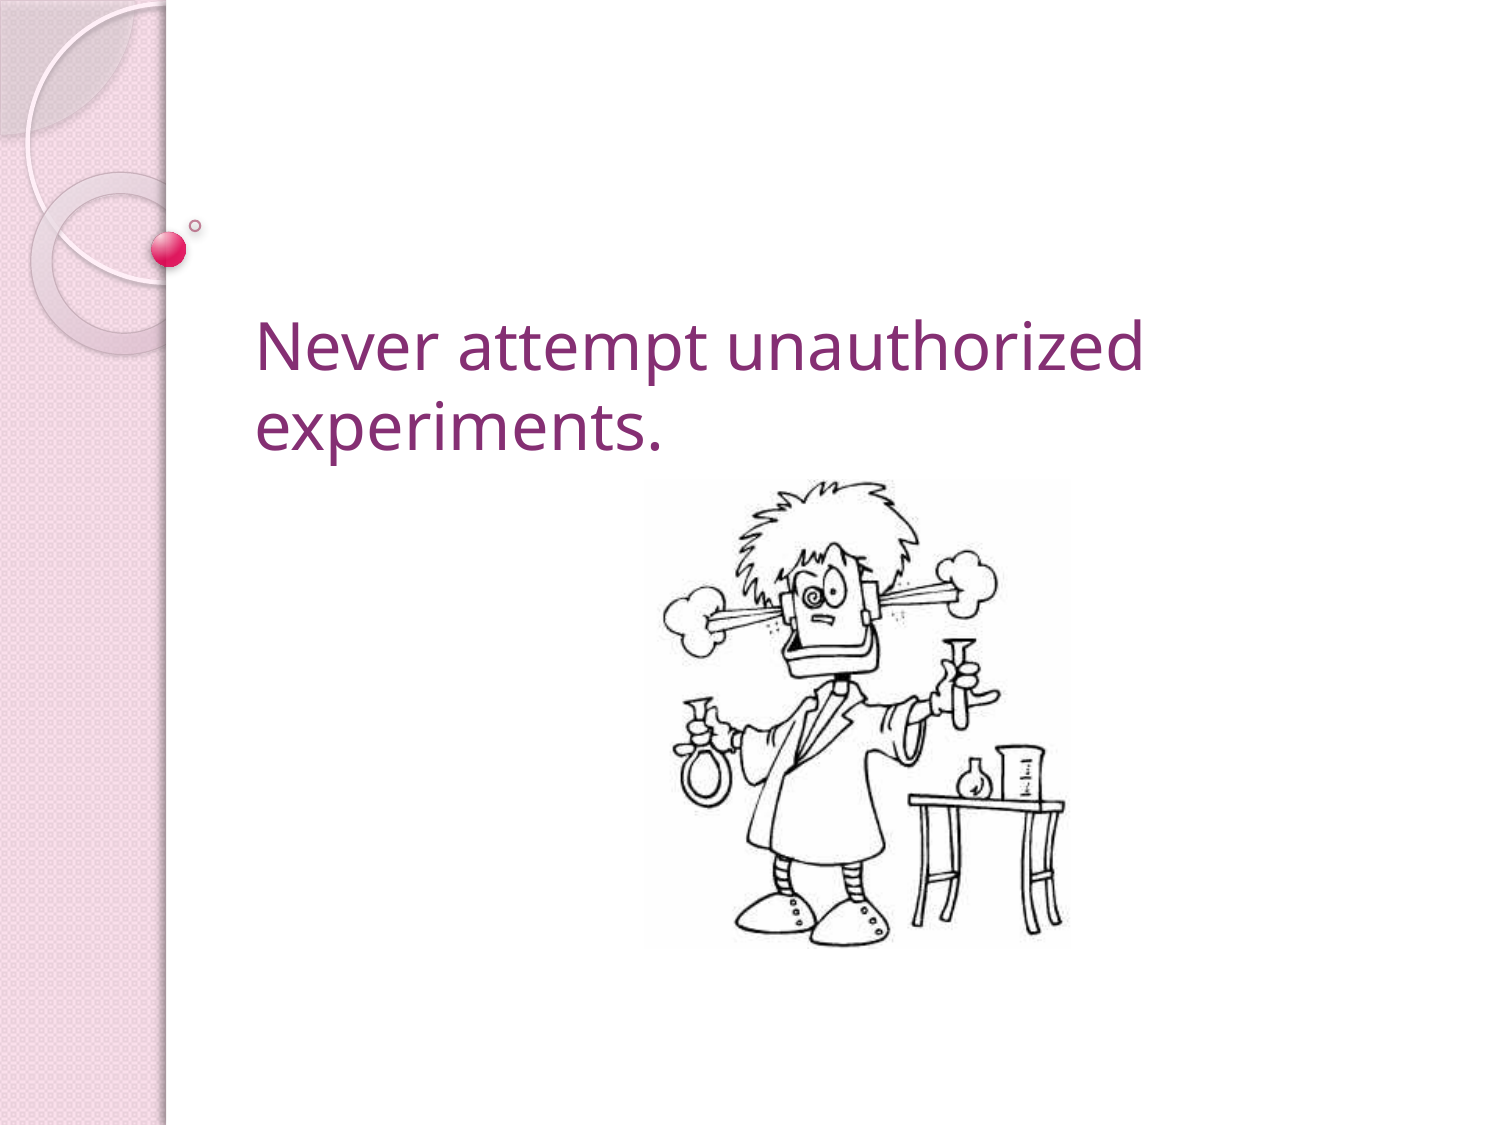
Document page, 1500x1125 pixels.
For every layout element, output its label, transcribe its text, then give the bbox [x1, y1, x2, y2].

picture [619, 479, 1090, 949]
subtitle Never attempt unauthorized experiments. [234, 303, 1450, 591]
